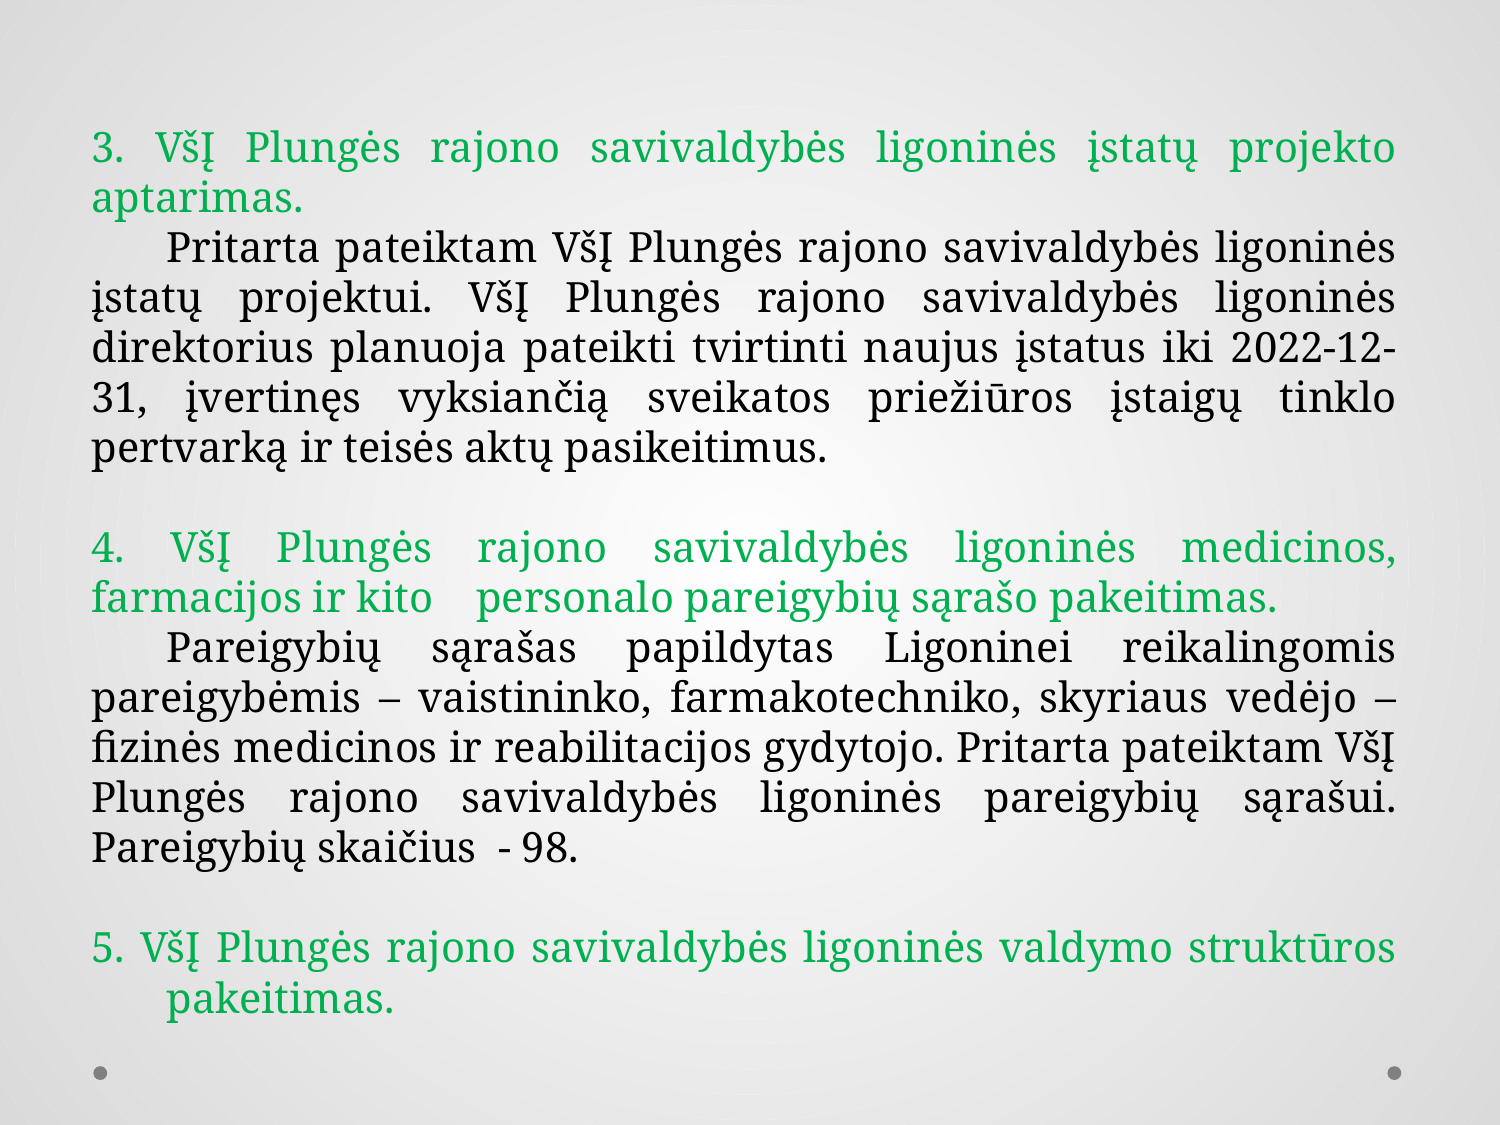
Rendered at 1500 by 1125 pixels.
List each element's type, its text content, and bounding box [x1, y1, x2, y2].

text_box 3. VšĮ Plungės rajono savivaldybės ligoninės įstatų projekto aptarimas. Pritarta pateiktam VšĮ Plungės rajono savivaldybės ligoninės įstatų projektui. VšĮ Plungės rajono savivaldybės ligoninės direktorius planuoja pateikti tvirtinti naujus įstatus iki 2022-12-31, įvertinęs vyksiančią sveikatos priežiūros įstaigų tinklo pertvarką ir teisės aktų pasikeitimus. 4. VšĮ Plungės rajono savivaldybės ligoninės medicinos, farmacijos ir kito personalo pareigybių sąrašo pakeitimas. Pareigybių sąrašas papildytas Ligoninei reikalingomis pareigybėmis – vaistininko, farmakotechniko, skyriaus vedėjo – fizinės medicinos ir reabilitacijos gydytojo. Pritarta pateiktam VšĮ Plungės rajono savivaldybės ligoninės pareigybių sąrašui. Pareigybių skaičius - 98. 5. VšĮ Plungės rajono savivaldybės ligoninės valdymo struktūros pakeitimas. [76, 113, 1412, 1079]
